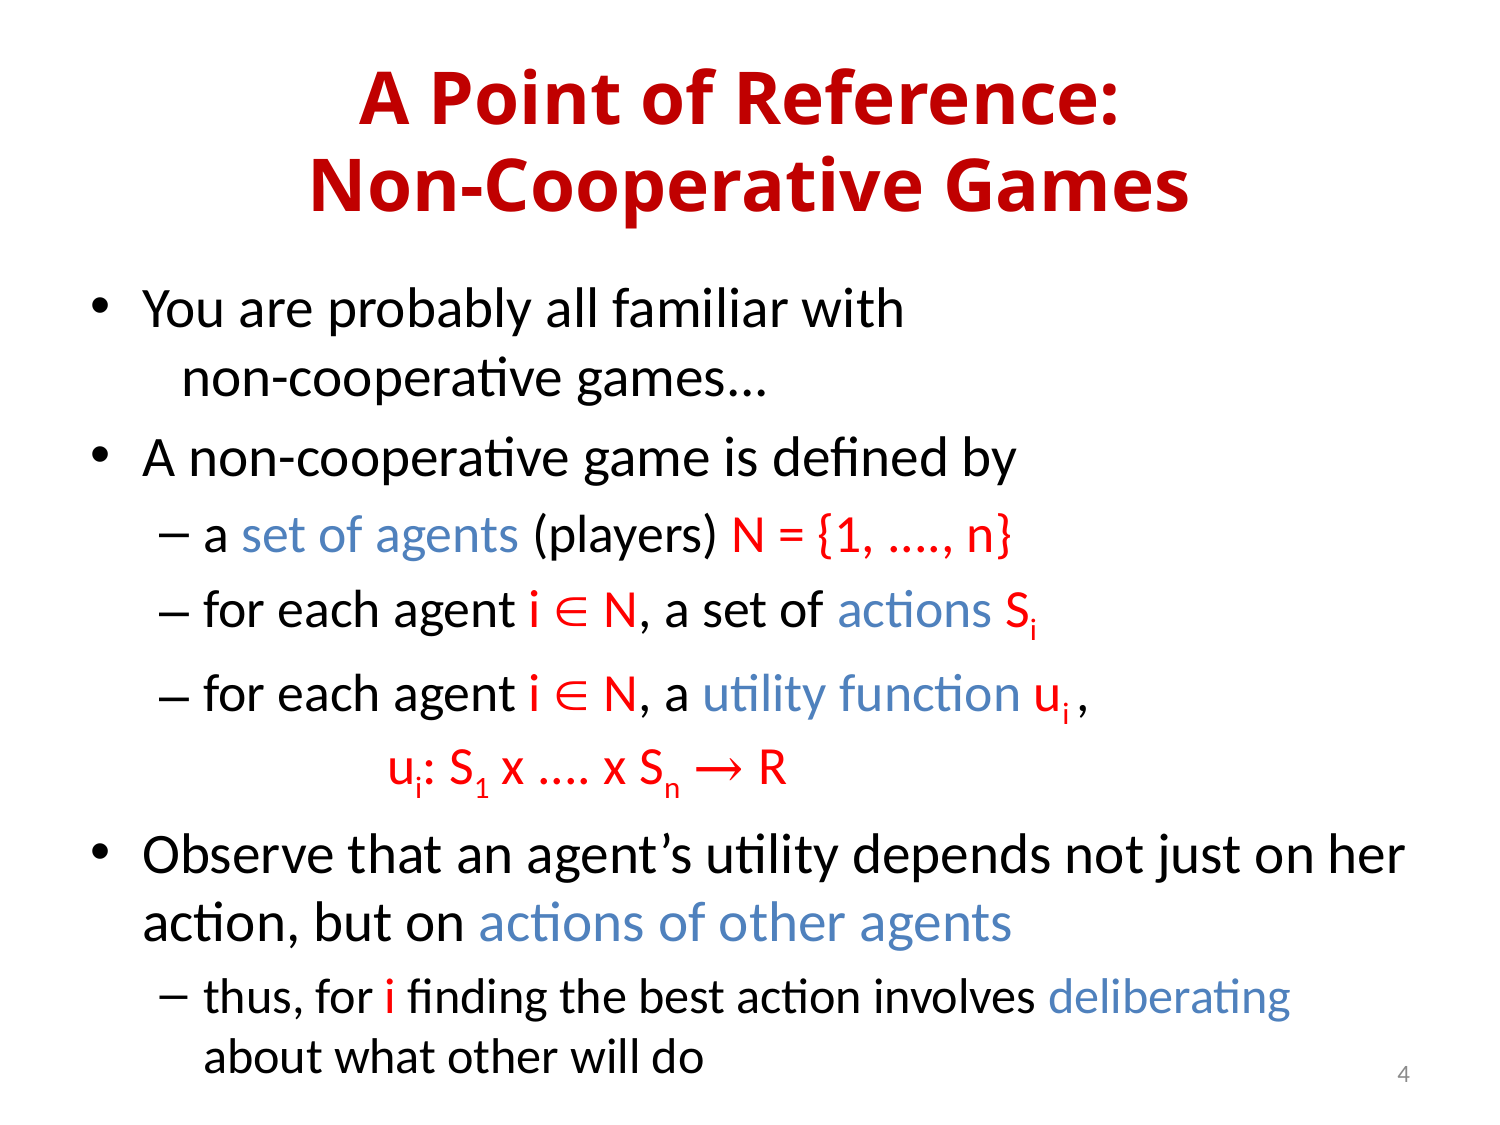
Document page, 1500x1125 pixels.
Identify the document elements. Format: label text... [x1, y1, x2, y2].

slide_number 4 [1074, 1042, 1425, 1103]
list You are probably all familiar with non-cooperative games... A non-cooperative game is defined by a set of agents (players) N = {1, ...., n} for each agent i  N, a set of actions Si for each agent i  N, a utility function ui , ui: S1 x .... x Sn → R Observe that an agent’s utility depends not just on her action, but on actions of other agents thus, for i finding the best action involves deliberating about what other will do [75, 262, 1425, 1094]
title A Point of Reference: Non-Cooperative Games [75, 45, 1425, 233]
